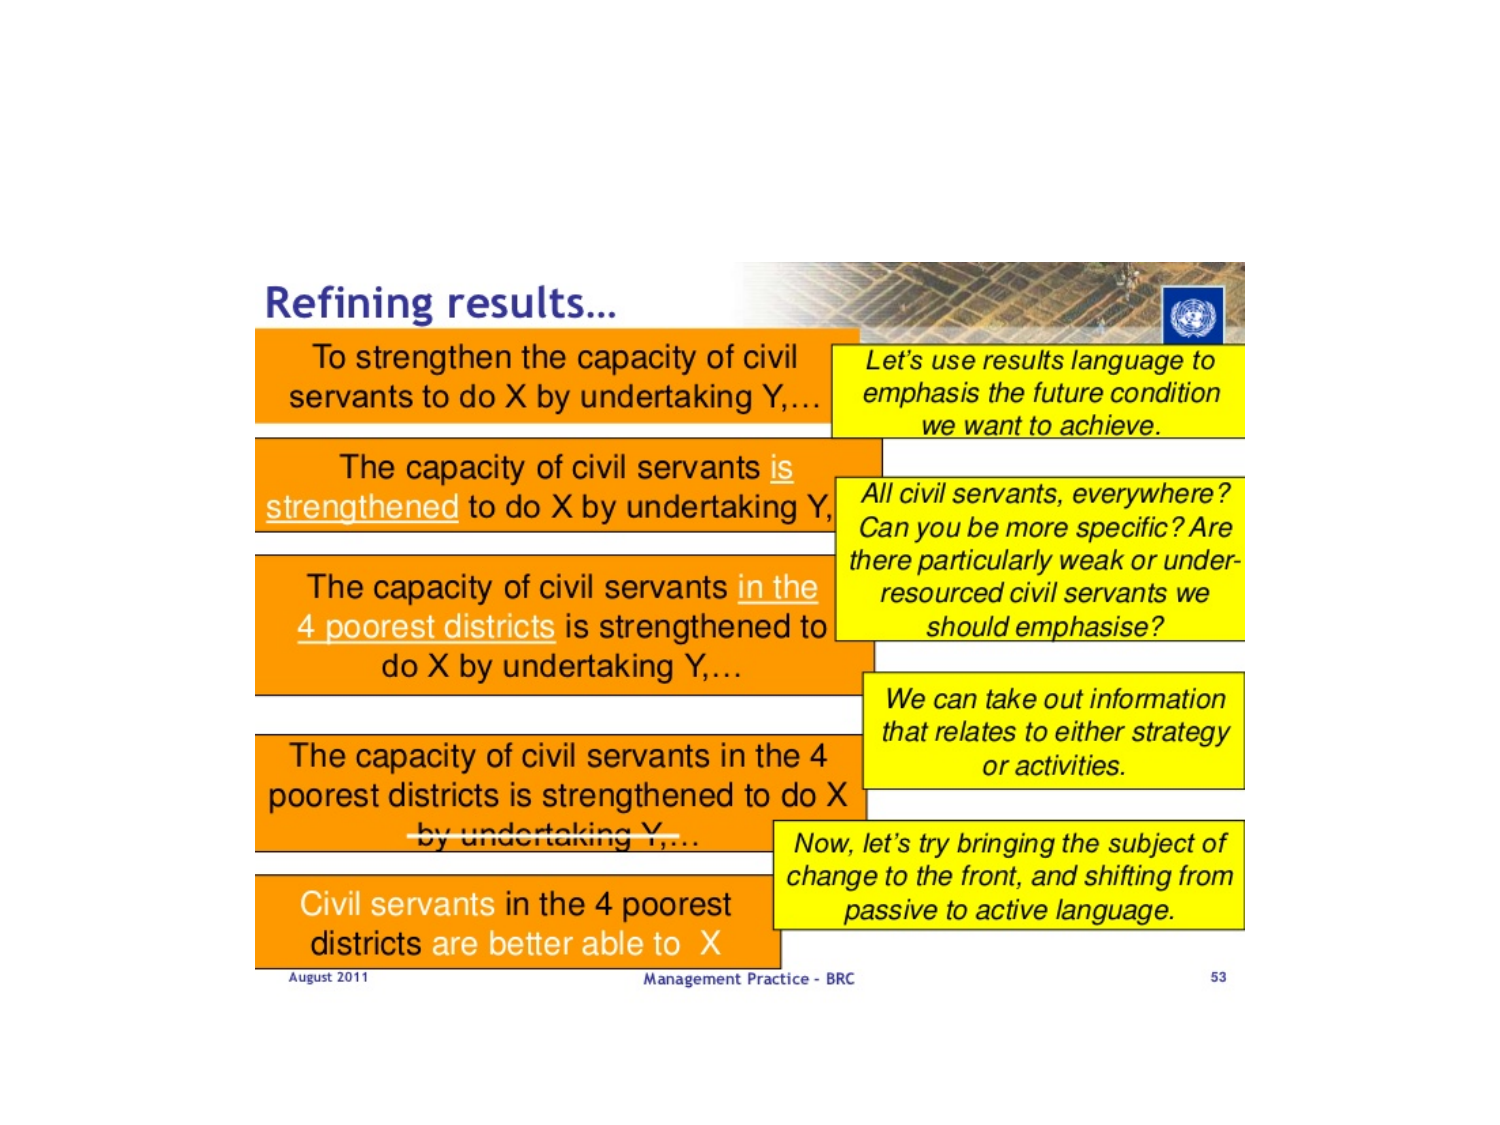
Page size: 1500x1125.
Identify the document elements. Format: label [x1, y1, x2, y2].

list [254, 262, 1246, 1006]
